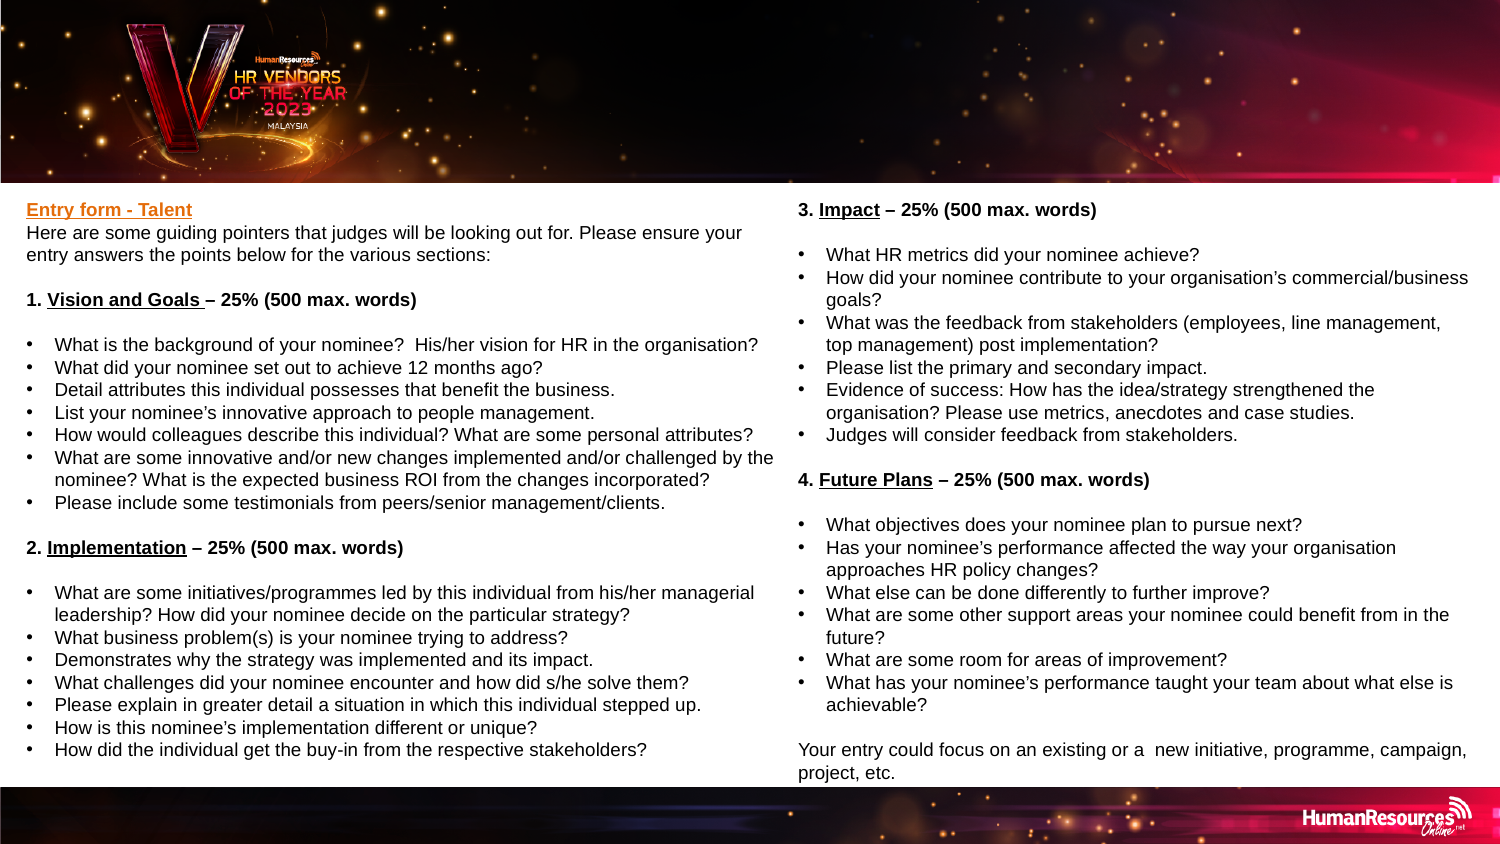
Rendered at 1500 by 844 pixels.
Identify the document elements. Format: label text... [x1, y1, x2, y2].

text_box 3. Impact – 25% (500 max. words) What HR metrics did your nominee achieve? How did your nominee contribute to your organisation’s commercial/business goals? What was the feedback from stakeholders (employees, line management, top management) post implementation? Please list the primary and secondary impact. Evidence of success: How has the idea/strategy strengthened the organisation? Please use metrics, anecdotes and case studies. Judges will consider feedback from stakeholders. 4. Future Plans – 25% (500 max. words) What objectives does your nominee plan to pursue next? Has your nominee’s performance affected the way your organisation approaches HR policy changes? What else can be done differently to further improve? What are some other support areas your nominee could benefit from in the future? What are some room for areas of improvement? What has your nominee’s performance taught your team about what else is achievable? Your entry could focus on an existing or a new initiative, programme, campaign, project, etc. [783, 190, 1486, 836]
text_box Entry form - Talent Here are some guiding pointers that judges will be looking out for. Please ensure your entry answers the points below for the various sections: 1. Vision and Goals – 25% (500 max. words) What is the background of your nominee? His/her vision for HR in the organisation? What did your nominee set out to achieve 12 months ago? Detail attributes this individual possesses that benefit the business. List your nominee’s innovative approach to people management. How would colleagues describe this individual? What are some personal attributes? What are some innovative and/or new changes implemented and/or challenged by the nominee? What is the expected business ROI from the changes incorporated? Please include some testimonials from peers/senior management/clients. 2. Implementation – 25% (500 max. words) What are some initiatives/programmes led by this individual from his/her managerial leadership? How did your nominee decide on the particular strategy? What business problem(s) is your nominee trying to address? Demonstrates why the strategy was implemented and its impact. What challenges did your nominee encounter and how did s/he solve them? Please explain in greater detail a situation in which this individual stepped up. How is this nominee’s implementation different or unique? How did the individual get the buy-in from the respective stakeholders? [11, 190, 783, 791]
picture [0, 0, 1500, 844]
